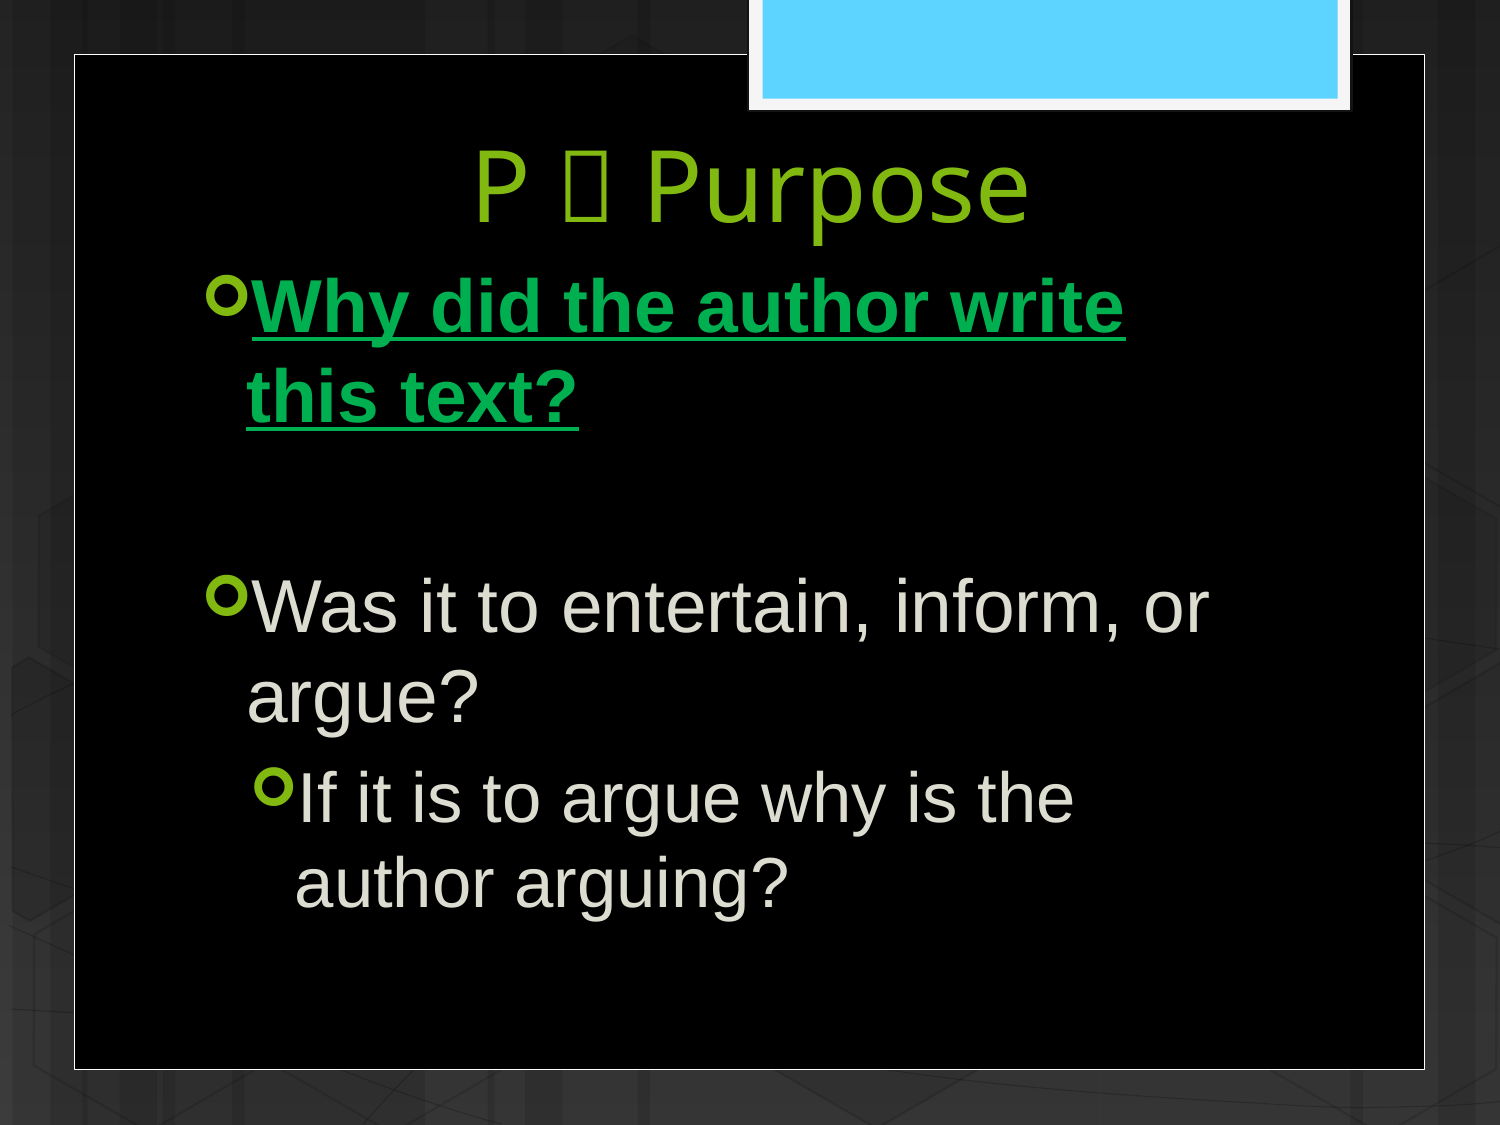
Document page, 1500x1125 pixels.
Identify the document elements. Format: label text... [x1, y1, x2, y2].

list Why did the author write this text? Was it to entertain, inform, or argue? If it is to argue why is the author arguing? [174, 249, 1283, 957]
title P  Purpose [174, 62, 1328, 250]
